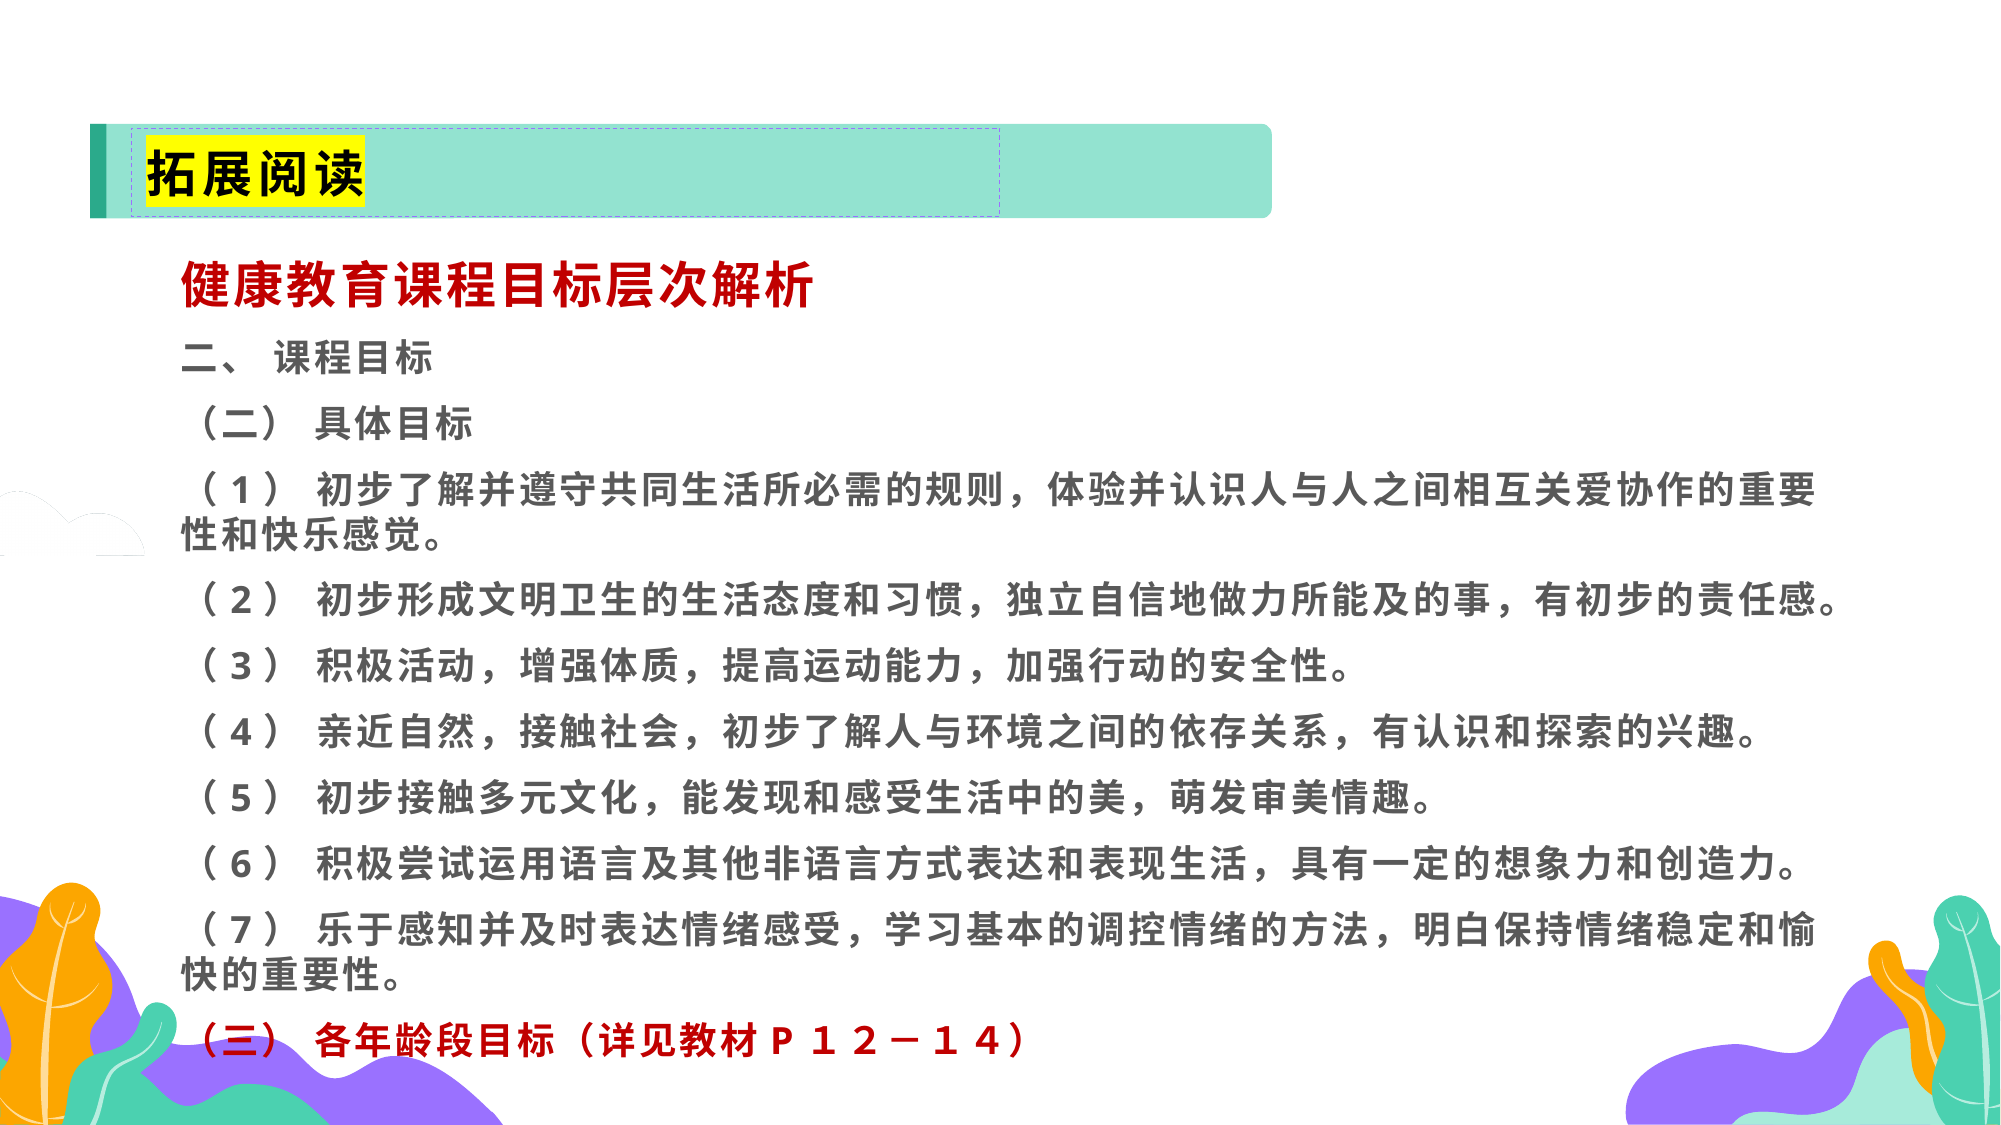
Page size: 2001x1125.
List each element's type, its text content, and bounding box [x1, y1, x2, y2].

list 健康教育课程目标层次解析 二、 课程目标 （二） 具体目标 （1） 初步了解并遵守共同生活所必需的规则，体验并认识人与人之间相互关爱协作的重要性和快乐感觉。 （2） 初步形成文明卫生的生活态度和习惯，独立自信地做力所能及的事，有初步的责任感。 （3） 积极活动，增强体质，提高运动能力，加强行动的安全性。 （4） 亲近自然，接触社会，初步了解人与环境之间的依存关系，有认识和探索的兴趣。 （5） 初步接触多元文化，能发现和感受生活中的美，萌发审美情趣。 （6） 积极尝试运用语言及其他非语言方式表达和表现生活，具有一定的想象力和创造力。 （7） 乐于感知并及时表达情绪感受，学习基本的调控情绪的方法，明白保持情绪稳定和愉快的重要性。 （三） 各年龄段目标（详见教材P１２－１４） [165, 245, 1868, 989]
title 拓展阅读 [131, 128, 1000, 217]
picture [0, 451, 145, 556]
